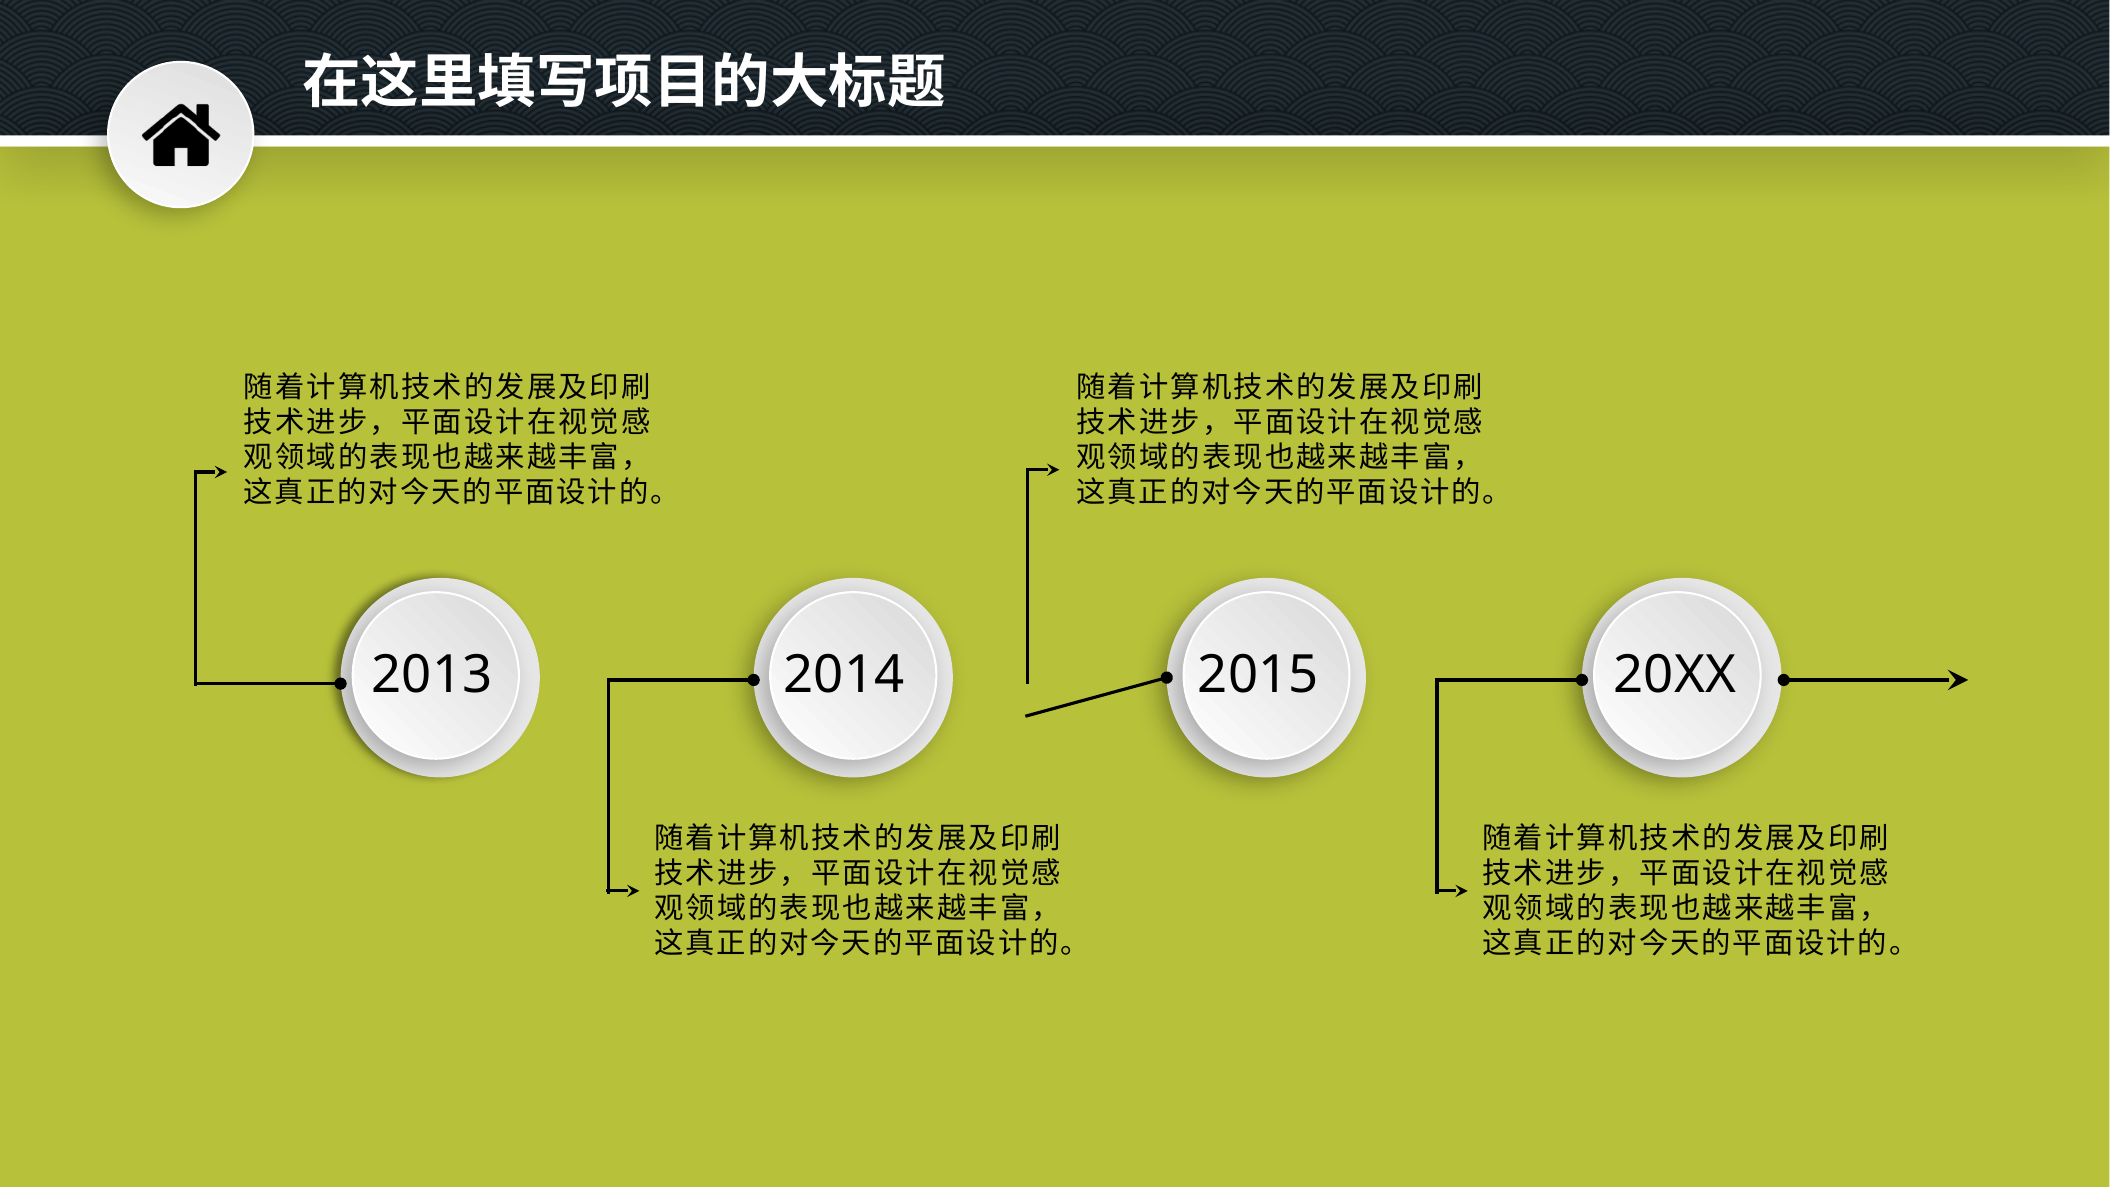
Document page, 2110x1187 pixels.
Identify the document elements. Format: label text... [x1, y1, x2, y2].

text_box 随着计算机技术的发展及印刷技术进步，平面设计在视觉感观领域的表现也越来越丰富，这真正的对今天的平面设计的。 [1061, 360, 1499, 516]
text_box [606, 677, 754, 894]
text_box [1581, 577, 1782, 778]
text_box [1166, 577, 1366, 778]
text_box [1434, 677, 1583, 894]
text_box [194, 470, 341, 686]
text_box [340, 577, 540, 778]
text_box 随着计算机技术的发展及印刷技术进步，平面设计在视觉感观领域的表现也越来越丰富，这真正的对今天的平面设计的。 [228, 360, 666, 516]
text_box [107, 61, 254, 208]
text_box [1025, 467, 1171, 717]
text_box 随着计算机技术的发展及印刷技术进步，平面设计在视觉感观领域的表现也越来越丰富，这真正的对今天的平面设计的。 [1467, 811, 1905, 968]
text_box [753, 577, 953, 778]
text_box 在这里填写项目的大标题 [276, 36, 972, 122]
text_box 随着计算机技术的发展及印刷技术进步，平面设计在视觉感观领域的表现也越来越丰富，这真正的对今天的平面设计的。 [639, 811, 1077, 968]
picture [0, 0, 2110, 1187]
